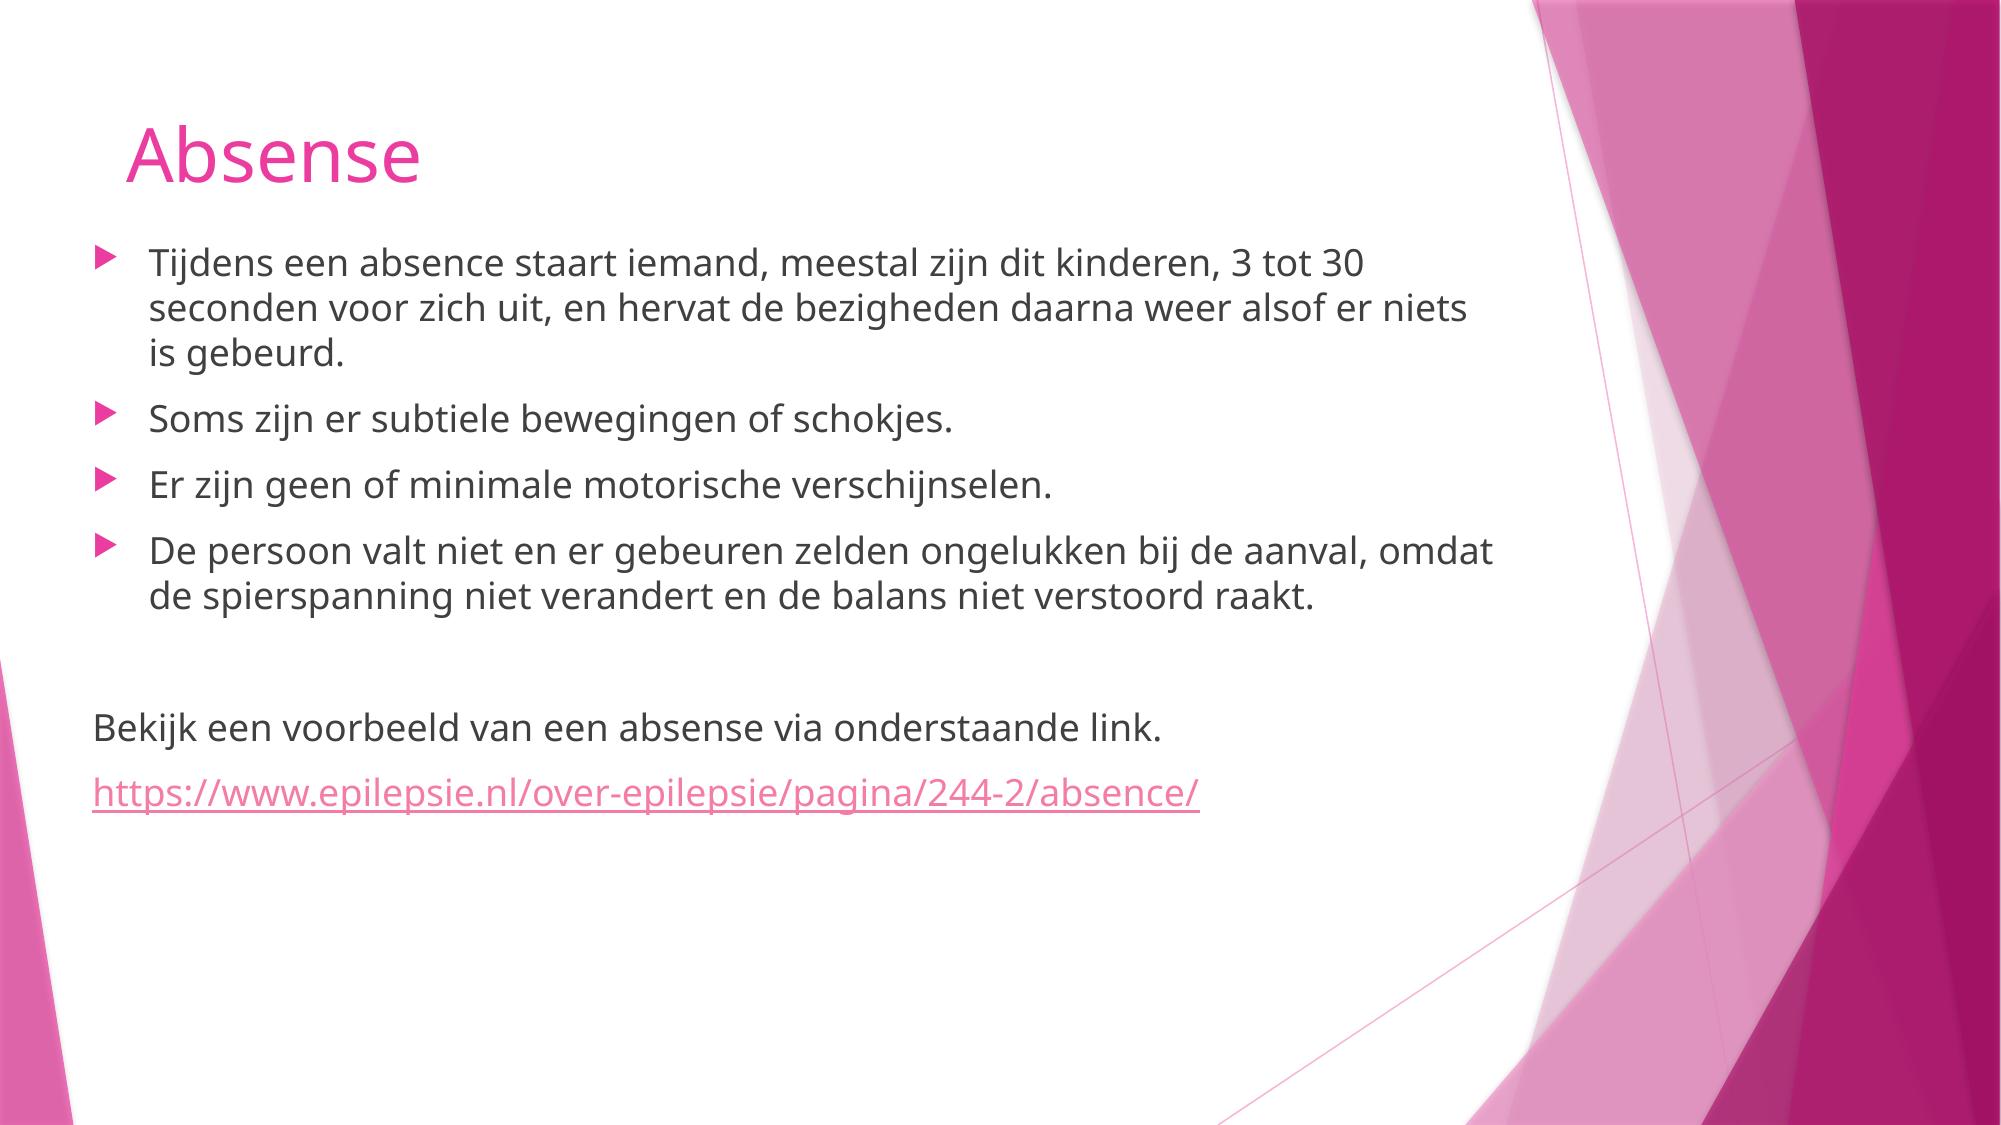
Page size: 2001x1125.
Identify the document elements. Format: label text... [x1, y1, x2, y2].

list Tijdens een absence staart iemand, meestal zijn dit kinderen, 3 tot 30 seconden voor zich uit, en hervat de bezigheden daarna weer alsof er niets is gebeurd. Soms zijn er subtiele bewegingen of schokjes. Er zijn geen of minimale motorische verschijnselen. De persoon valt niet en er gebeuren zelden ongelukken bij de aanval, omdat de spierspanning niet verandert en de balans niet verstoord raakt. Bekijk een voorbeeld van een absense via onderstaande link. https://www.epilepsie.nl/over-epilepsie/pagina/244-2/absence/ [77, 231, 1522, 991]
title Absense [111, 99, 1522, 231]
